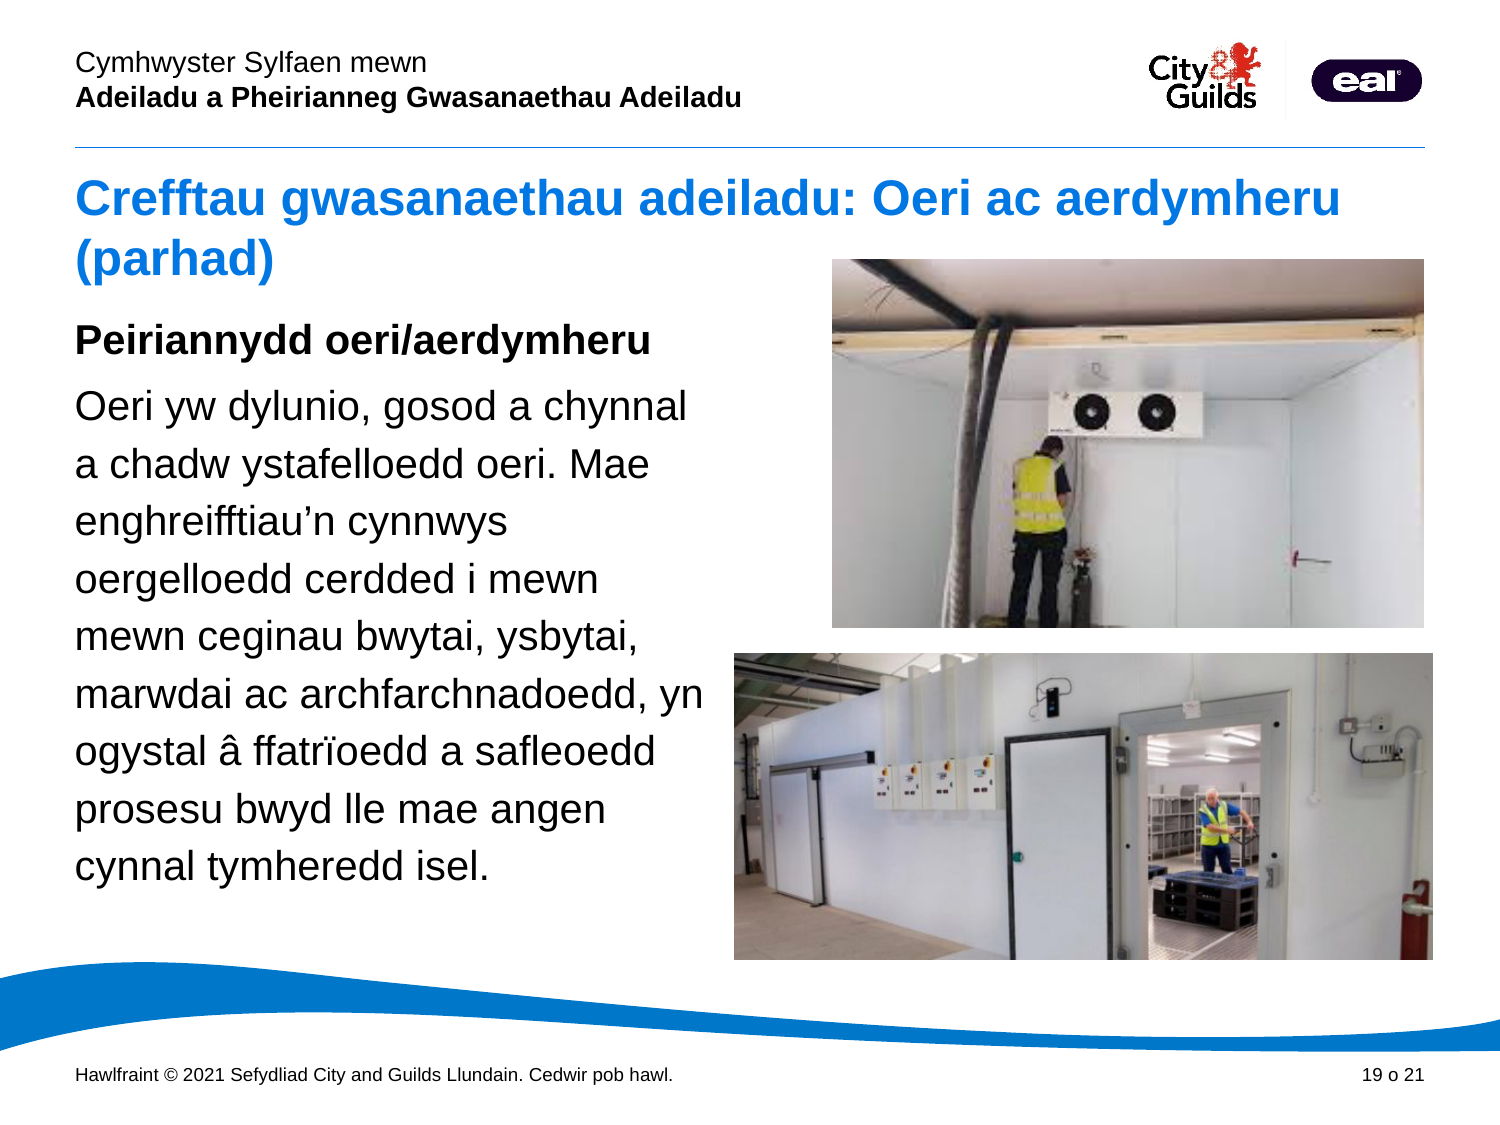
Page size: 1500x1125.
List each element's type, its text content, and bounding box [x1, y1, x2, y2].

picture [1149, 38, 1422, 121]
list Peiriannydd oeri/aerdymheru Oeri yw dylunio, gosod a chynnal a chadw ystafelloedd oeri. Mae enghreifftiau’n cynnwys oergelloedd cerdded i mewn mewn ceginau bwytai, ysbytai, marwdai ac archfarchnadoedd, yn ogystal â ffatrïoedd a safleoedd prosesu bwyd lle mae angen cynnal tymheredd isel. [74, 305, 715, 1003]
title Crefftau gwasanaethau adeiladu: Oeri ac aerdymheru (parhad) [74, 165, 1426, 229]
picture [831, 258, 1425, 628]
picture [734, 653, 1434, 960]
